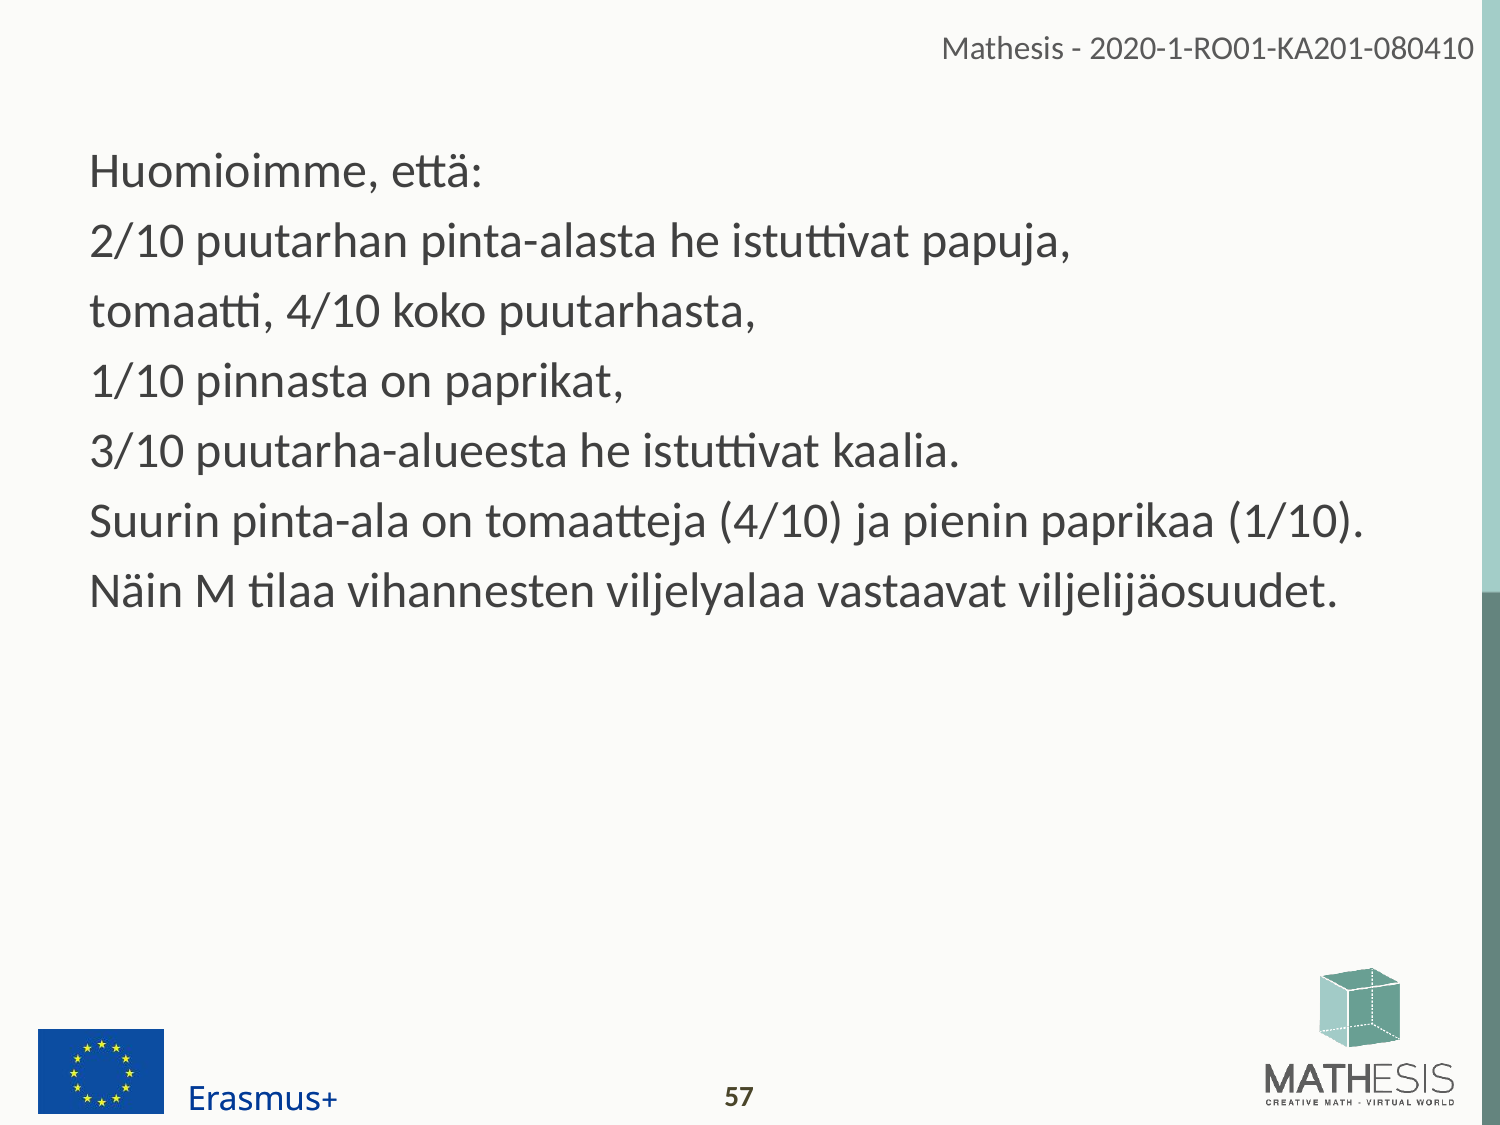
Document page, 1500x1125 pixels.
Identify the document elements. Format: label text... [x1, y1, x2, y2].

list Huomioimme, että: 2/10 puutarhan pinta-alasta he istuttivat papuja, tomaatti, 4/10 koko puutarhasta, 1/10 pinnasta on paprikat, 3/10 puutarha-alueesta he istuttivat kaalia. Suurin pinta-ala on tomaatteja (4/10) ja pienin paprikaa (1/10). Näin M tilaa vihannesten viljelyalaa vastaavat viljelijäosuudet. [75, 130, 1425, 873]
picture [38, 1029, 164, 1114]
